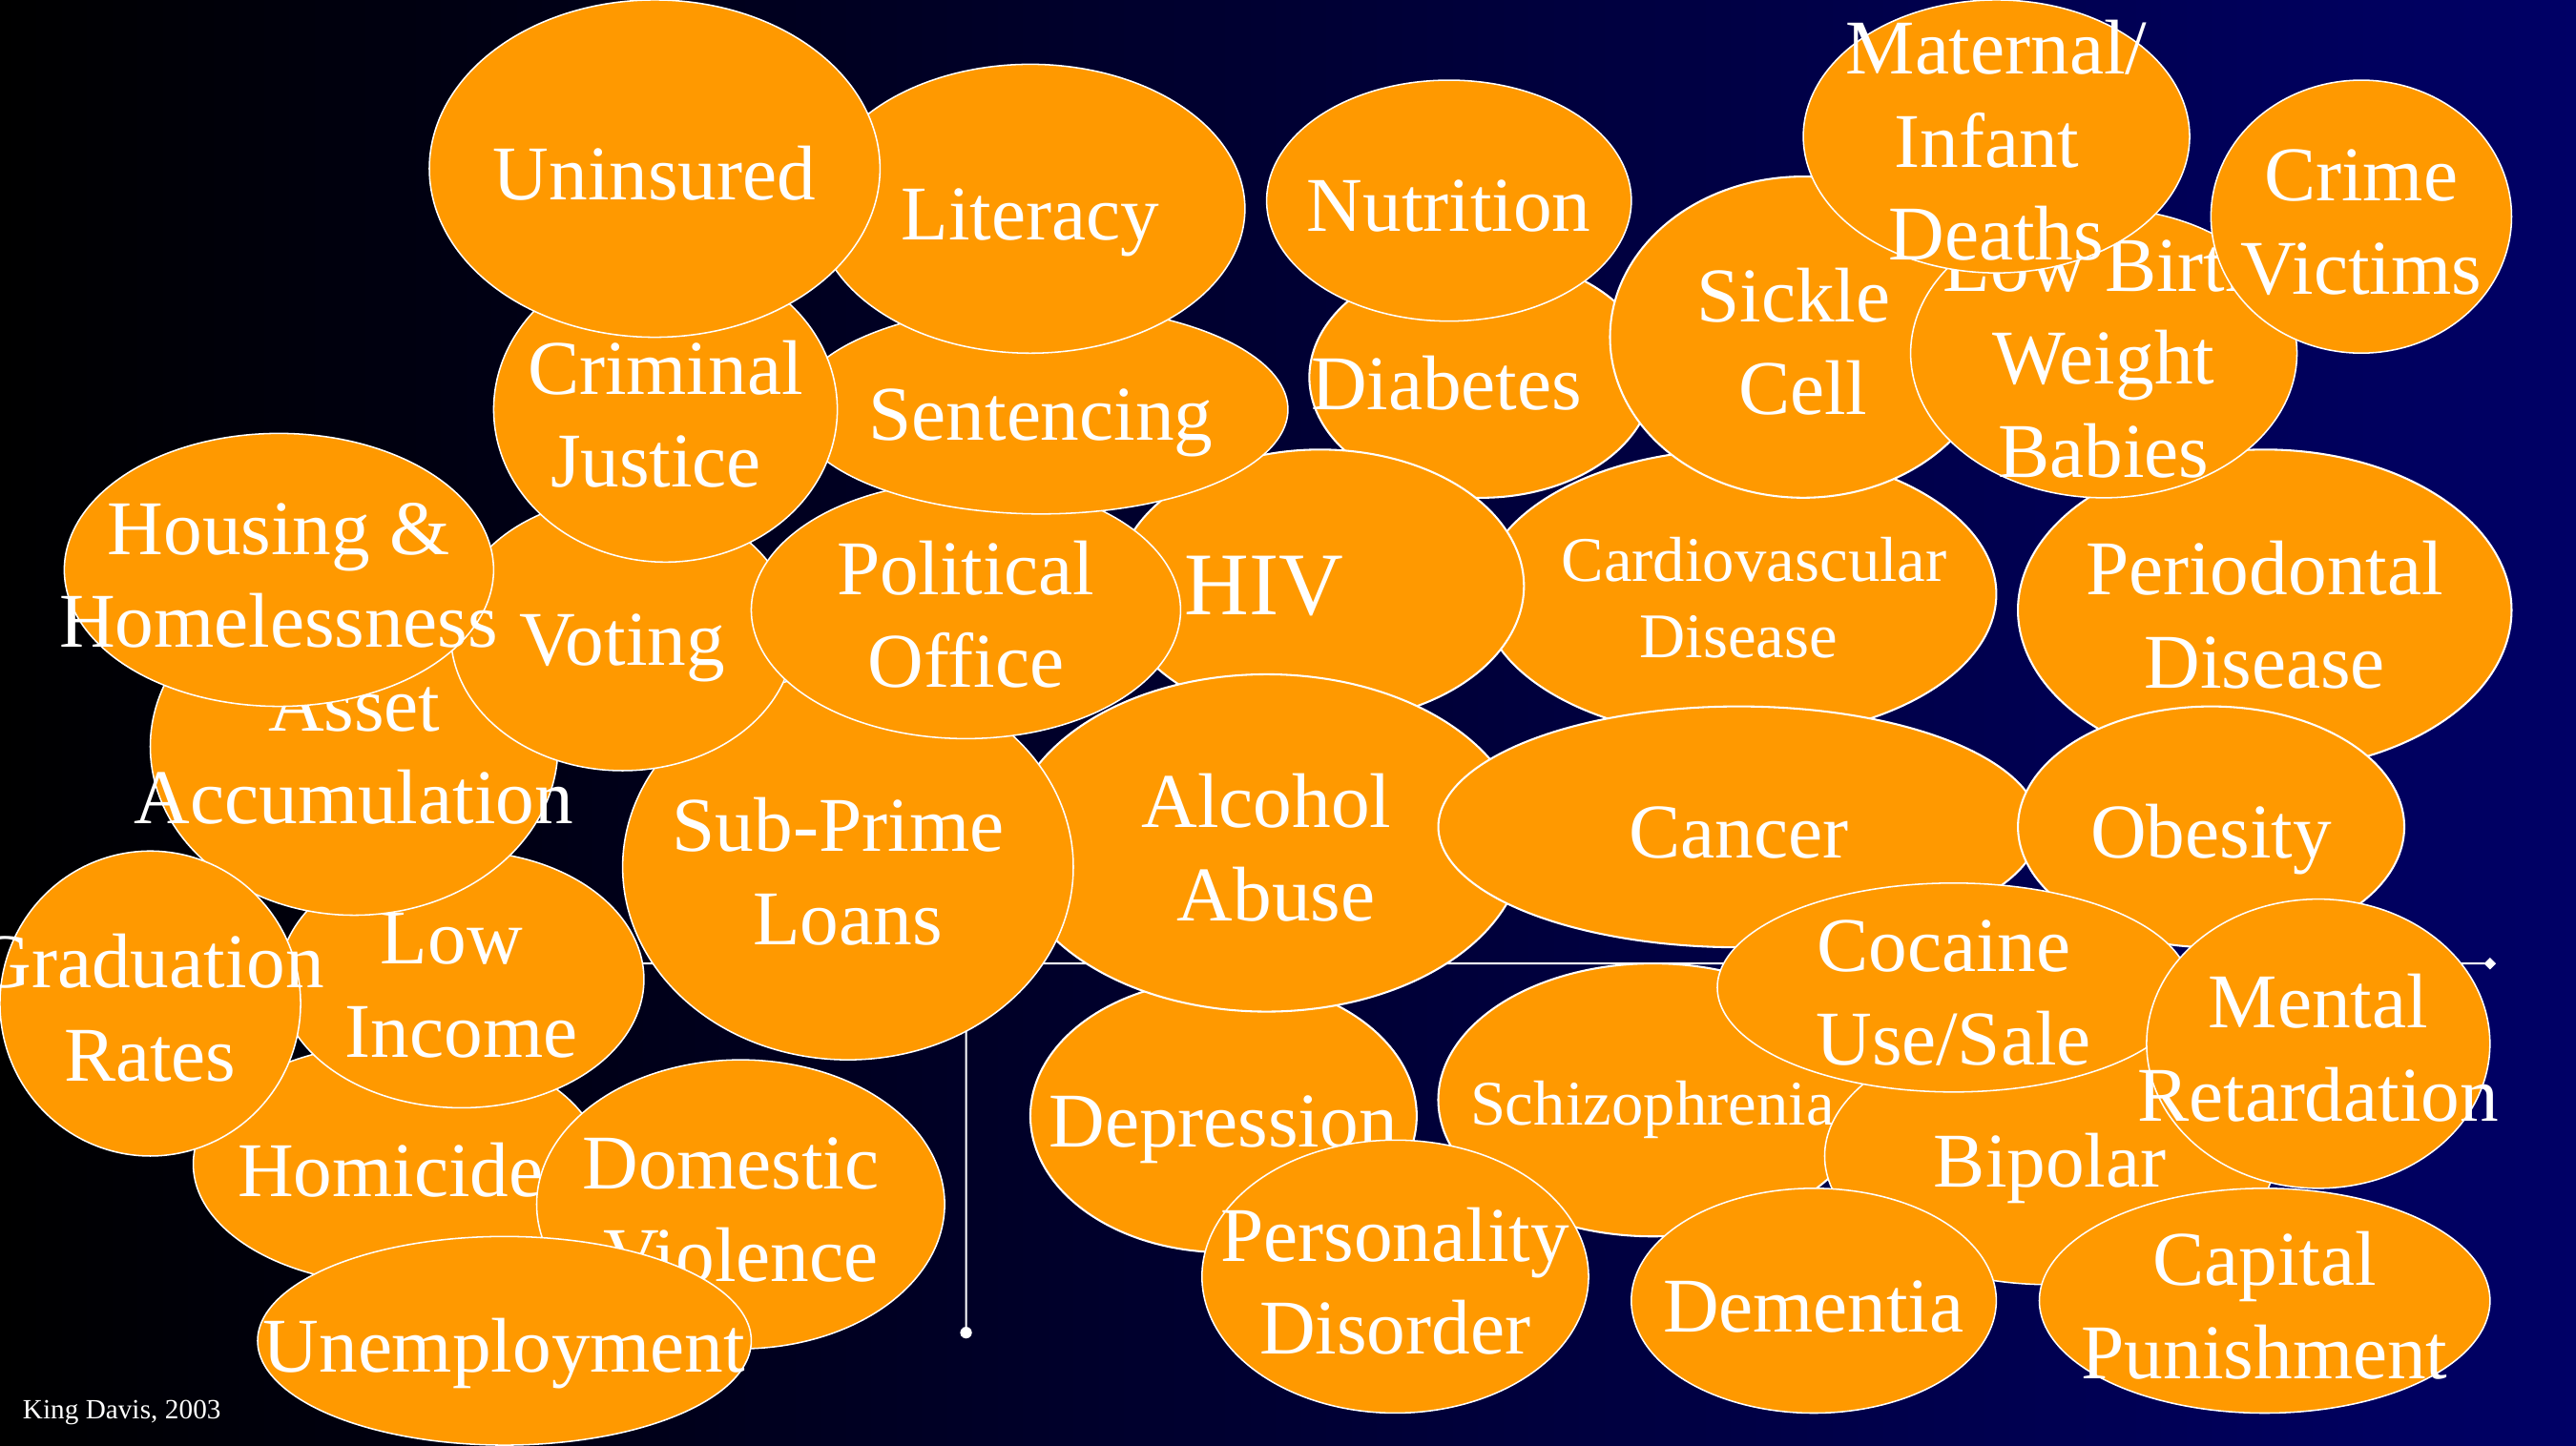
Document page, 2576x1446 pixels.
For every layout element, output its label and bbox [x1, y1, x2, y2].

text_box [0, 0, 2512, 1446]
